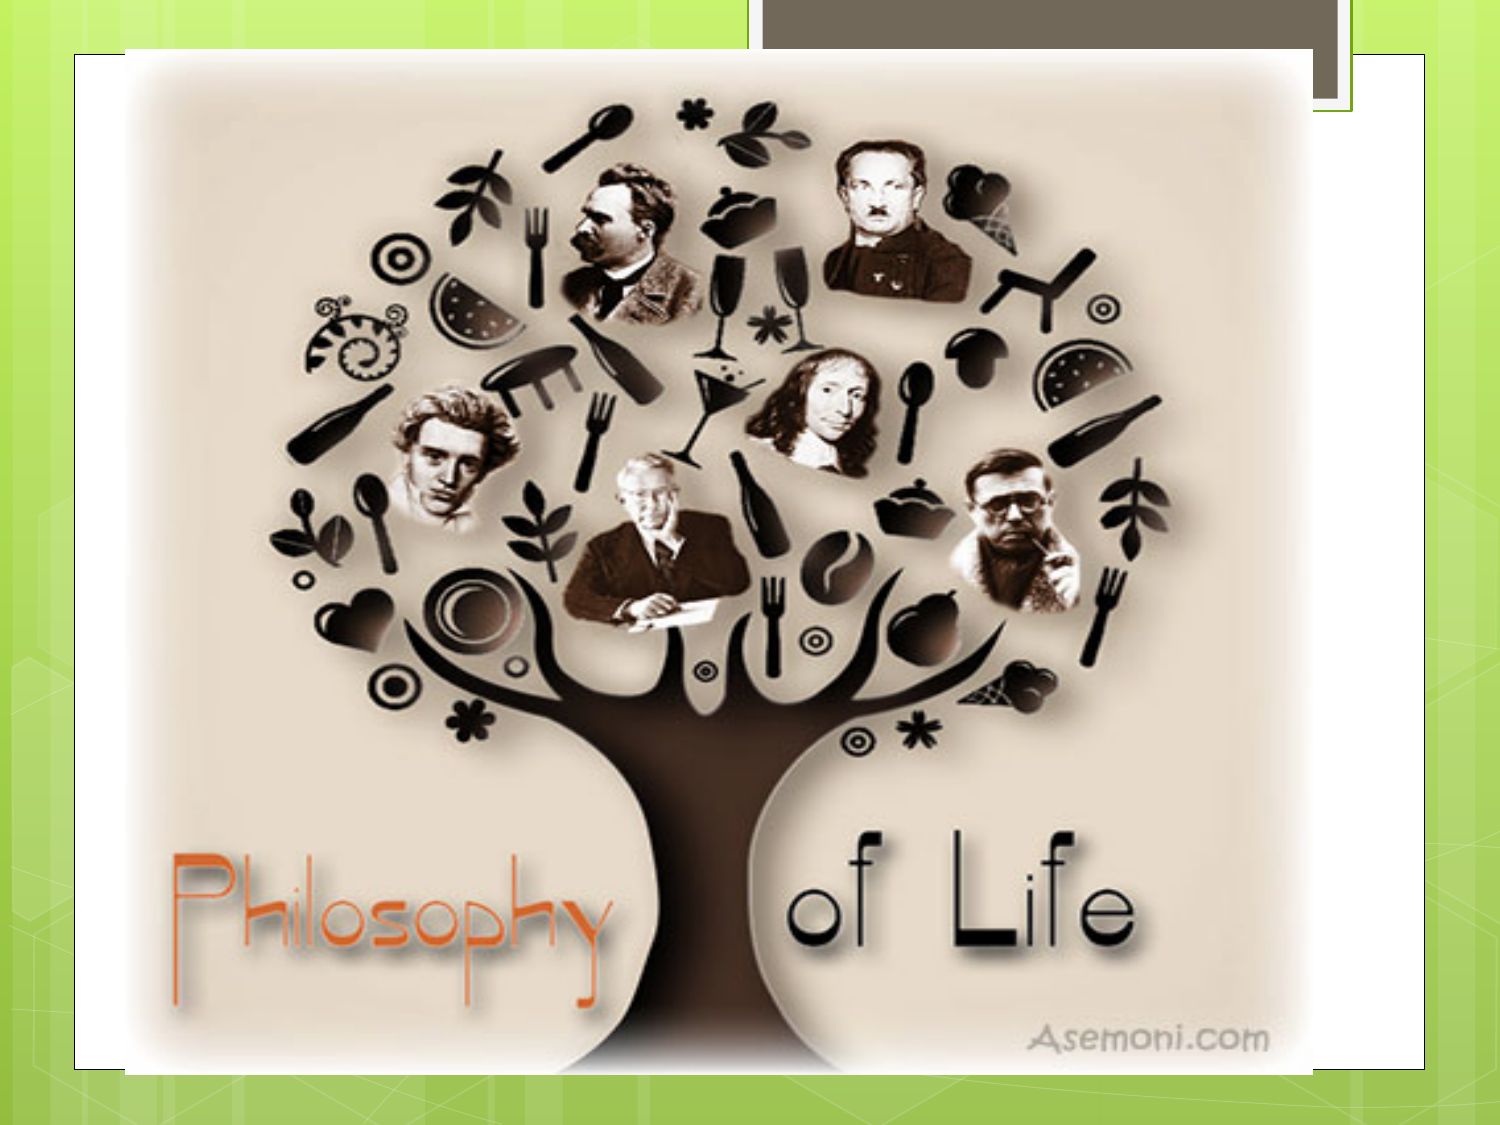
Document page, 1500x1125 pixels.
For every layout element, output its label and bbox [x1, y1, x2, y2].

picture [124, 49, 1313, 1076]
